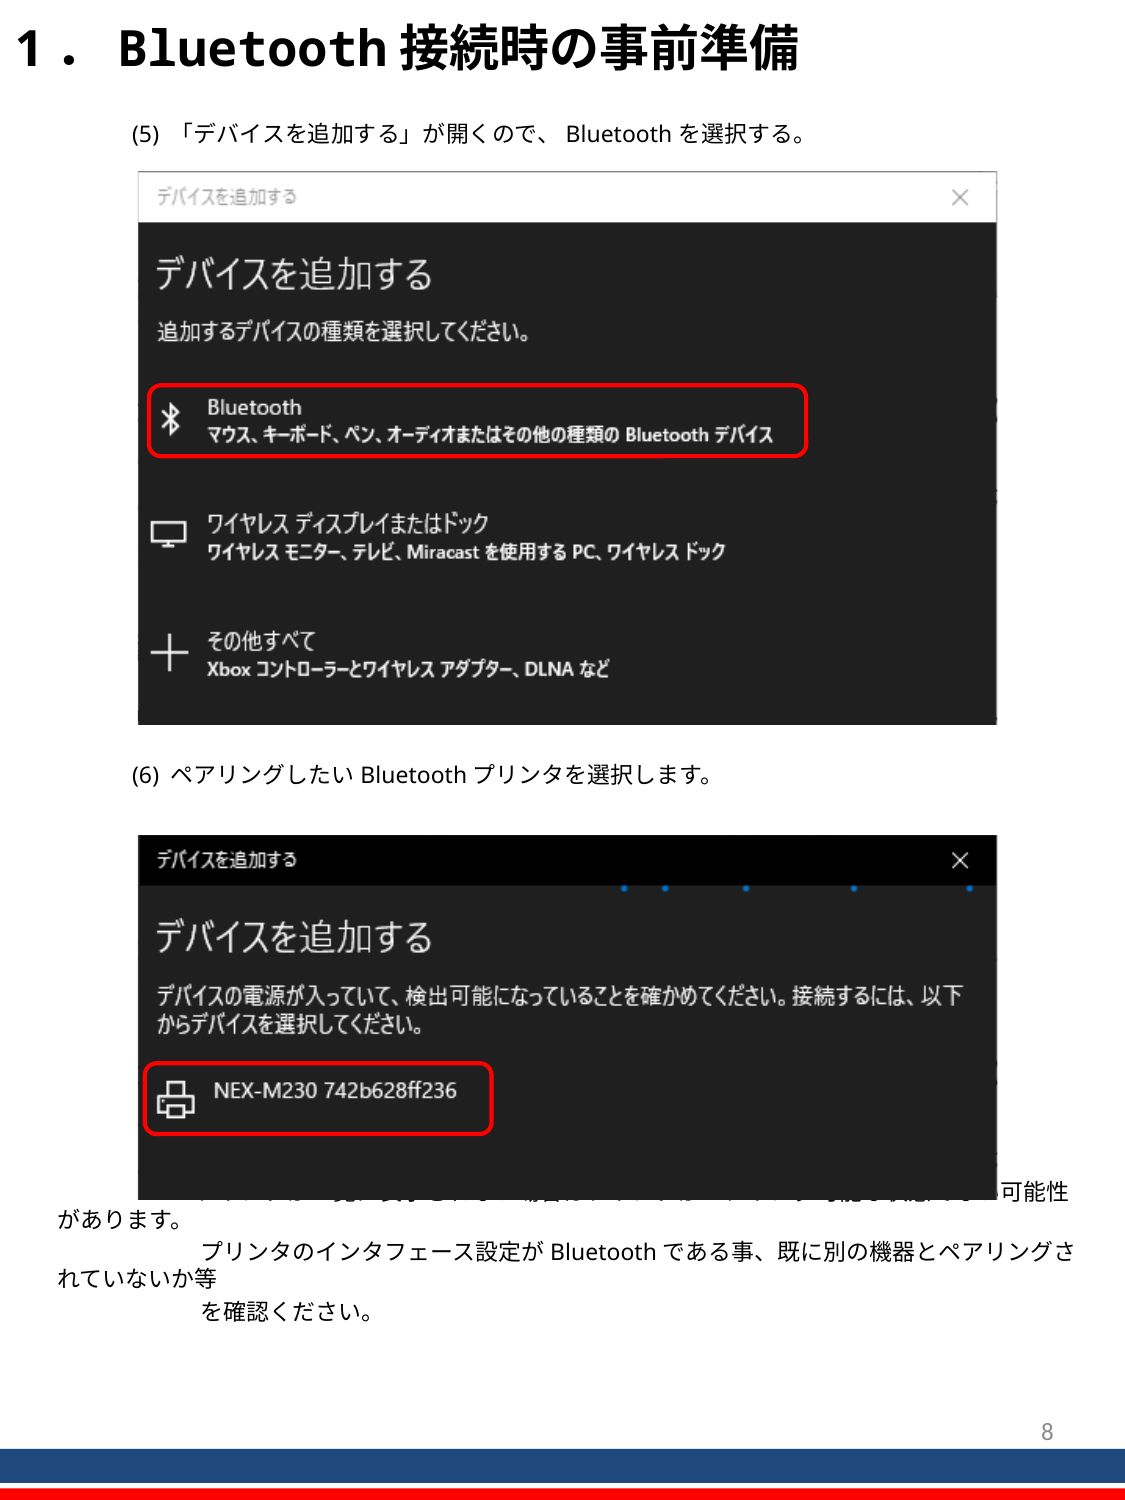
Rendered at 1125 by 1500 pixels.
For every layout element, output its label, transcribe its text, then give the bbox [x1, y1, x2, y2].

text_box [0, 1448, 1125, 1500]
text_box 1．Bluetooth接続時の事前準備 [0, 9, 1125, 84]
picture [137, 170, 998, 726]
slide_number 7 [806, 1390, 1069, 1447]
list (5) 「デバイスを追加する」が開くので、Bluetoothを選択する。 (6) ペアリングしたいBluetoothプリンタを選択します。 ※プリンタが一覧に表示されない場合はプリンタがペアリング可能な状態でない可能性があります。 プリンタのインタフェース設定がBluetoothである事、既に別の機器とペアリングされていないか等 を確認ください。 [42, 111, 1093, 1412]
picture [137, 834, 998, 1200]
